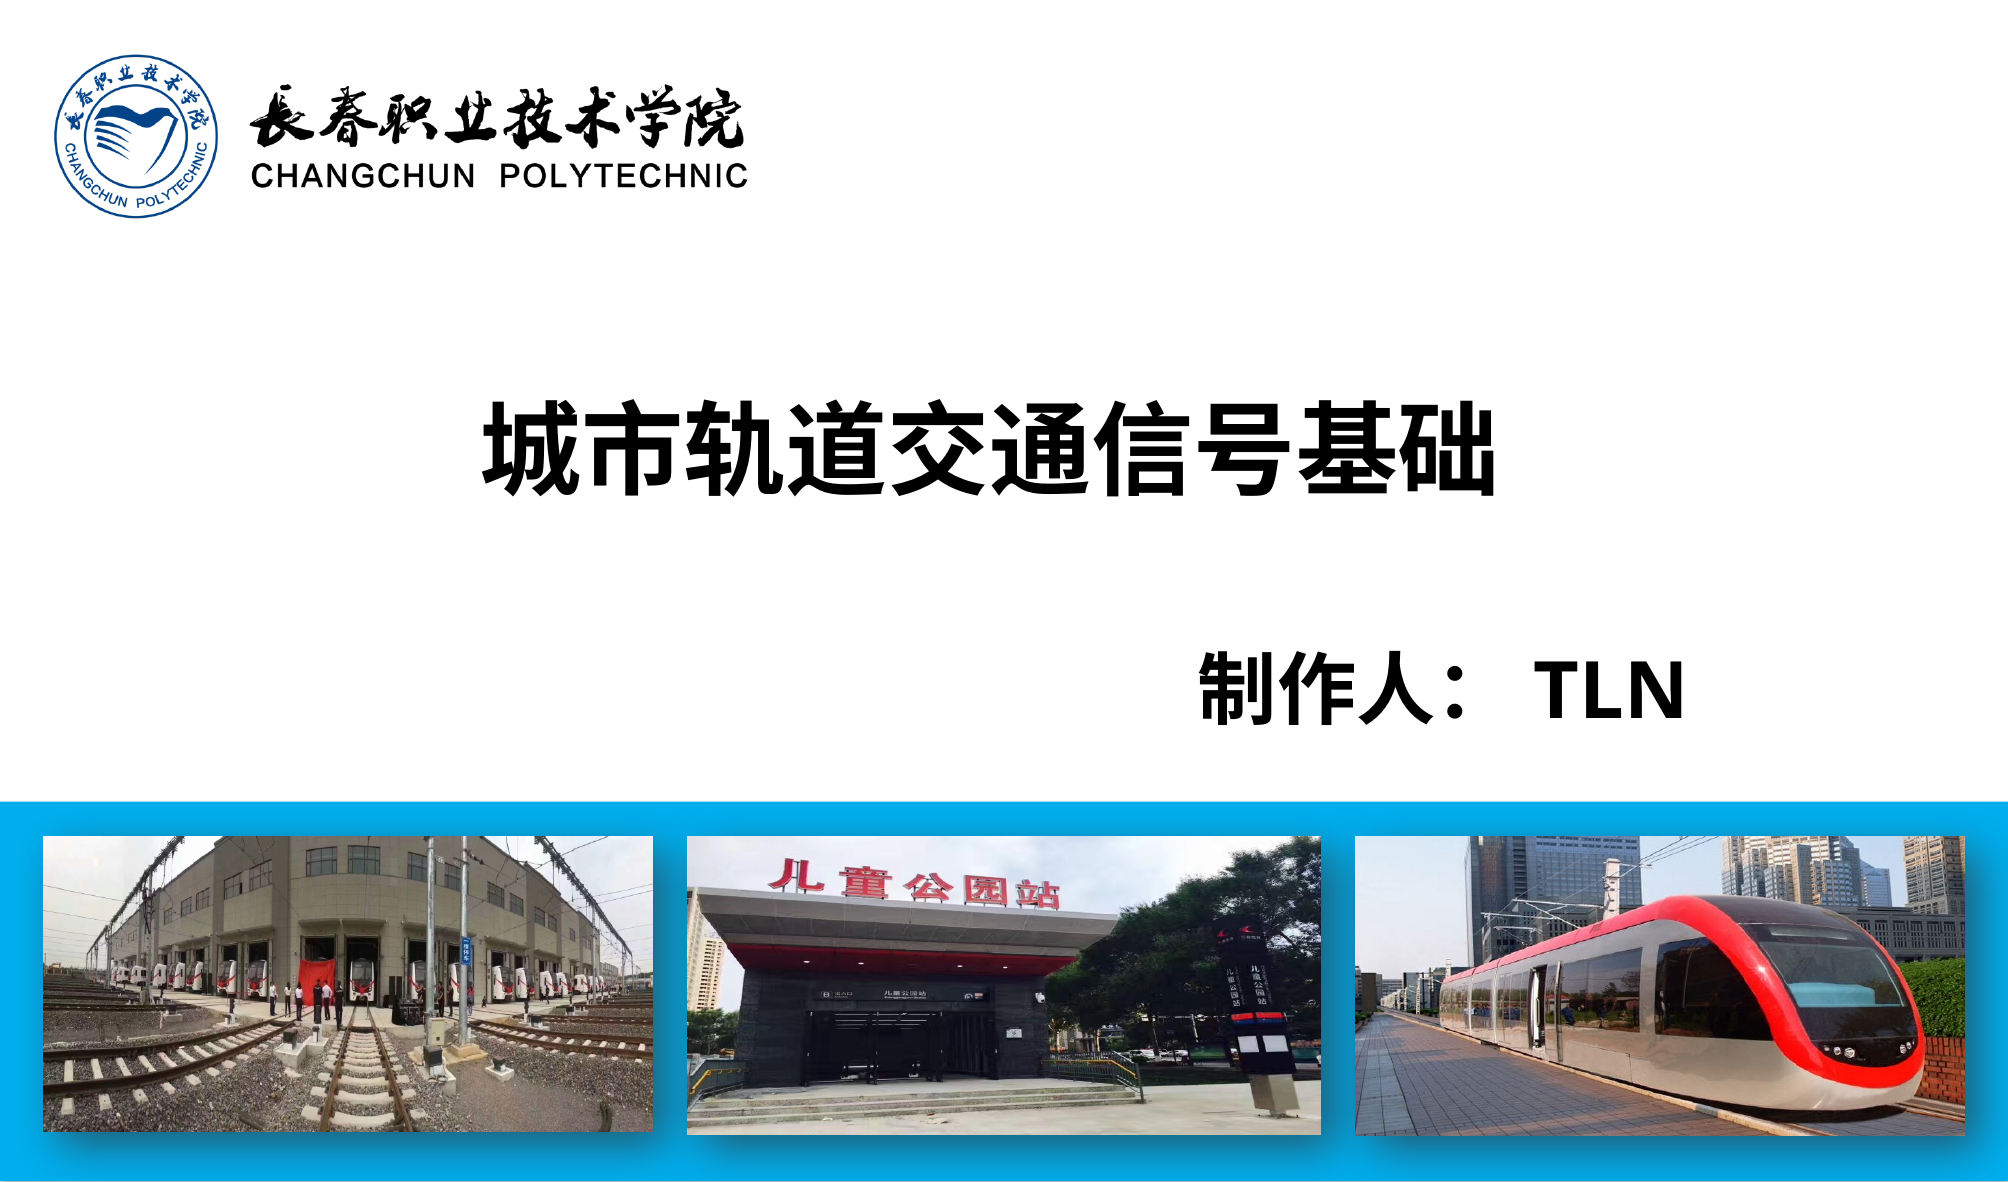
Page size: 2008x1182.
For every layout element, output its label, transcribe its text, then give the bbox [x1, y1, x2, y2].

picture [1356, 837, 1966, 1136]
picture [688, 837, 1321, 1135]
text_box [0, 799, 2008, 1182]
picture [19, 51, 782, 222]
text_box 城市轨道交通信号基础 [183, 344, 1796, 518]
text_box 制作人：TLN [910, 578, 1977, 795]
picture [44, 837, 653, 1132]
